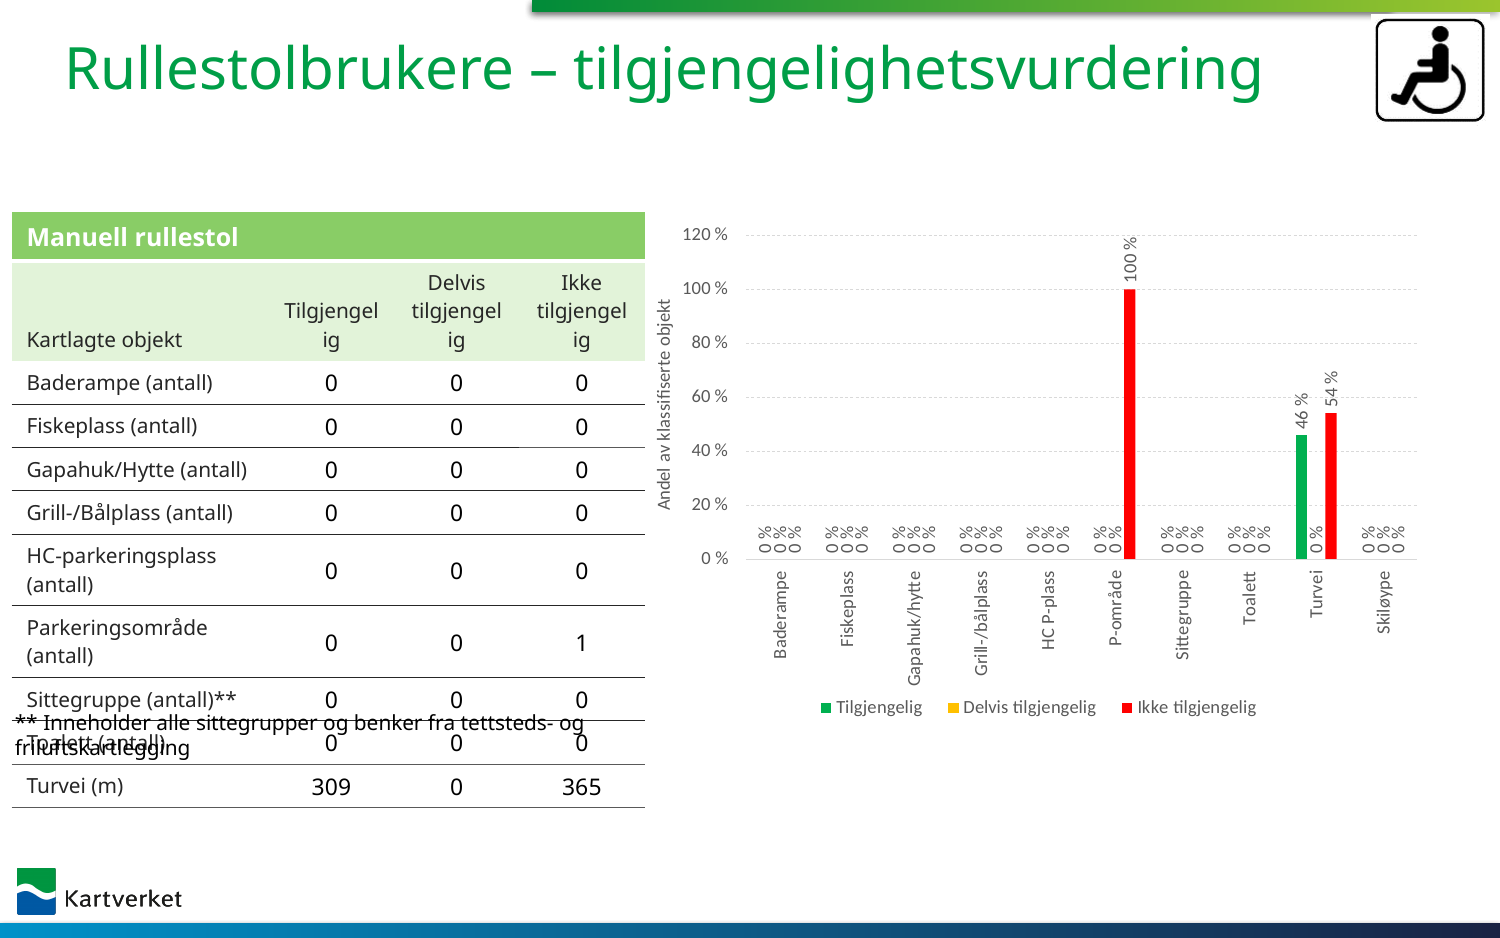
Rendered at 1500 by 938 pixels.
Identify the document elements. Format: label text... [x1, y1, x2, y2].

table_cell 0 [269, 606, 394, 677]
table_cell 0 [519, 491, 638, 534]
table_cell 0 [394, 535, 519, 605]
table_header Manuell rullestol [12, 212, 645, 259]
table_cell 0 [519, 361, 638, 404]
text_box Rullestolbrukere – tilgjengelighetsvurdering [49, 12, 1372, 109]
table_cell Delvis tilgjengelig [394, 263, 519, 361]
table_cell Ikke tilgjengelig [519, 263, 638, 361]
table_cell 0 [394, 405, 519, 447]
table_cell 0 [394, 768, 519, 807]
picture [1371, 13, 1491, 127]
table_cell 0 [269, 535, 394, 605]
table_cell 0 [269, 361, 394, 404]
table_cell 0 [519, 448, 638, 490]
table_cell 0 [519, 678, 638, 702]
table_cell Tilgjengelig [269, 263, 394, 361]
table_cell 0 [269, 491, 394, 534]
table_cell 0 [269, 678, 394, 702]
table_cell Grill-/Bålplass (antall) [12, 491, 269, 534]
table_cell 365 [519, 768, 645, 807]
table_cell 0 [394, 678, 519, 702]
table_cell Gapahuk/Hytte (antall) [12, 448, 269, 490]
table_cell 0 [394, 448, 519, 490]
table_cell Fiskeplass (antall) [12, 405, 269, 447]
table_cell 0 [269, 405, 394, 447]
table_cell 0 [519, 535, 638, 605]
table_cell 1 [519, 606, 638, 677]
table_cell 309 [269, 768, 394, 807]
text_box ** Inneholder alle sittegrupper og benker fra tettsteds- og friluftskartlegging [0, 702, 745, 768]
picture [643, 218, 1427, 728]
table_cell Kartlagte objekt [12, 263, 269, 361]
table_cell 0 [394, 491, 519, 534]
table_cell Turvei (m) [12, 768, 269, 807]
table_cell Sittegruppe (antall)** [12, 678, 269, 702]
table_cell 0 [269, 448, 394, 490]
table_cell 0 [394, 606, 519, 677]
table_cell Baderampe (antall) [12, 361, 269, 404]
table_cell 0 [519, 405, 638, 447]
table_cell Parkeringsområde (antall) [12, 606, 269, 677]
table_cell HC-parkeringsplass (antall) [12, 535, 269, 605]
table_cell 0 [394, 361, 519, 404]
